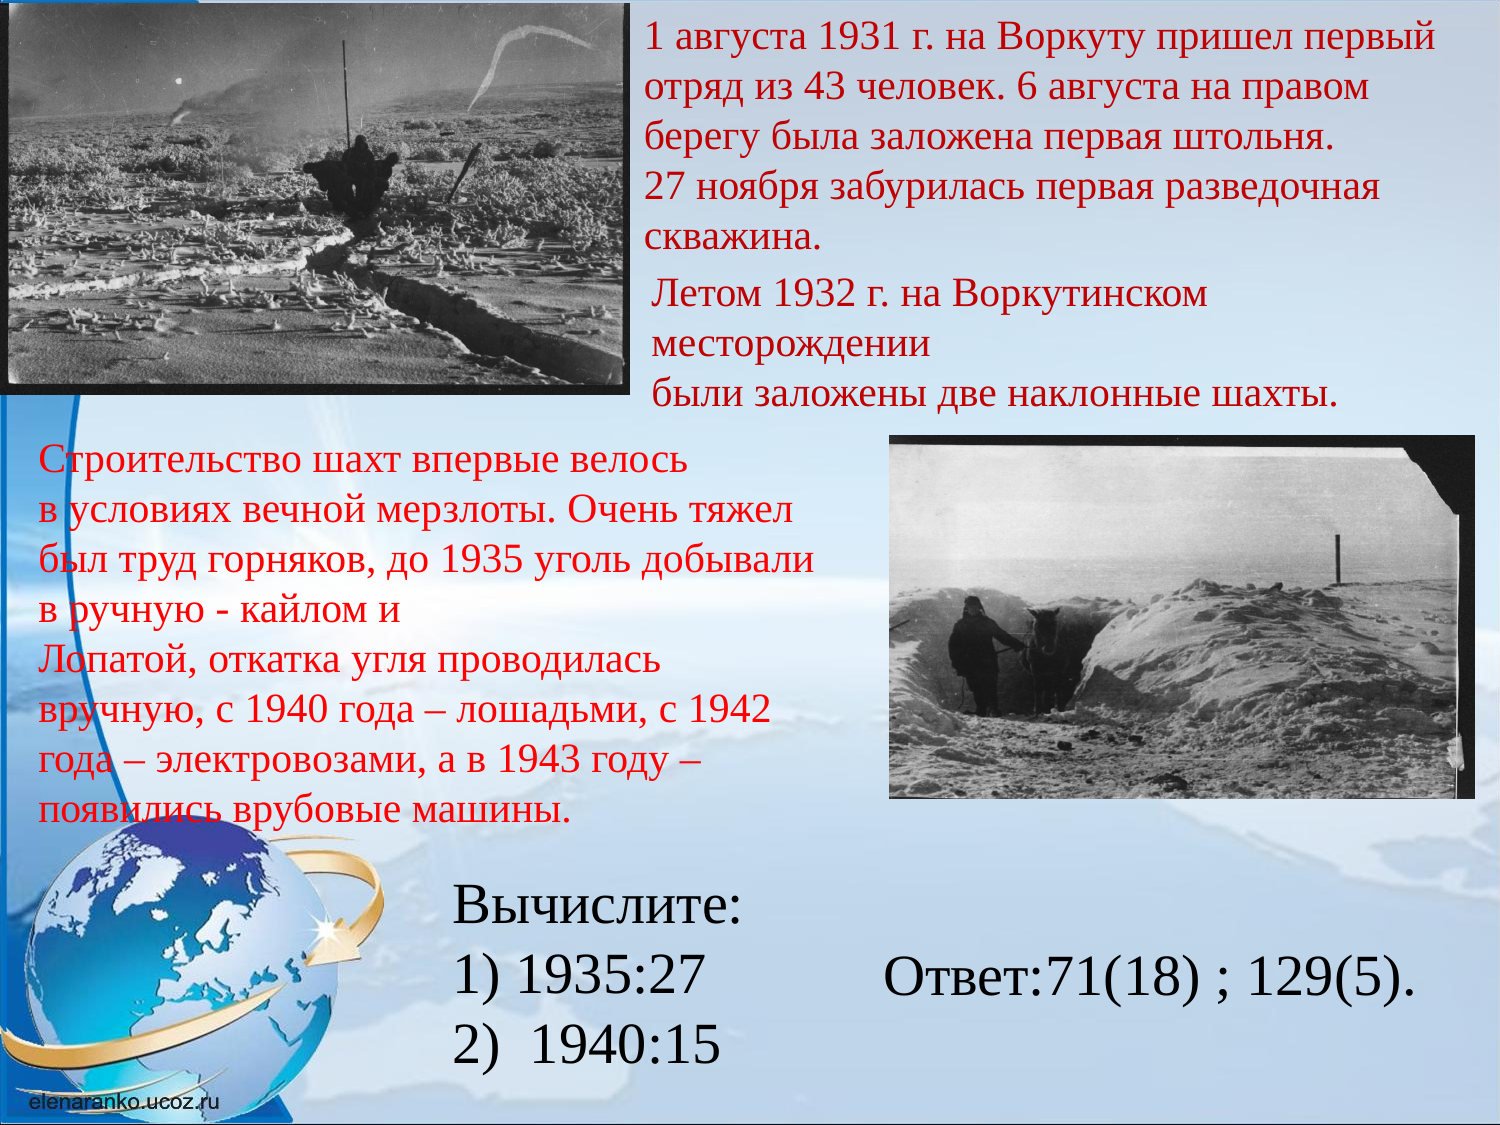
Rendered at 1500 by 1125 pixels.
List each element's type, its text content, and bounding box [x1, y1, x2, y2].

picture [0, 0, 1500, 1125]
text_box 1 августа 1931 г. на Воркуту пришел первый отряд из 43 человек. 6 августа на правом берегу была заложена первая штольня. 27 ноября забурилась первая разведочная скважина. [628, 0, 1500, 266]
text_box Летом 1932 г. на Воркутинском месторождении были заложены две наклонные шахты. [636, 256, 1462, 422]
text_box Вычислите: 1) 1935:27 2) 1940:15 [437, 857, 802, 1083]
text_box Строительство шахт впервые велось в условиях вечной мерзлоты. Очень тяжел был труд горняков, до 1935 уголь добывали в ручную - кайлом и Лопатой, откатка угля проводилась вручную, с 1940 года – лошадьми, с 1942 года – электровозами, а в 1943 году – появились врубовые машины. [23, 423, 845, 839]
text_box Ответ:71(18) ; 129(5). [868, 929, 1458, 1060]
